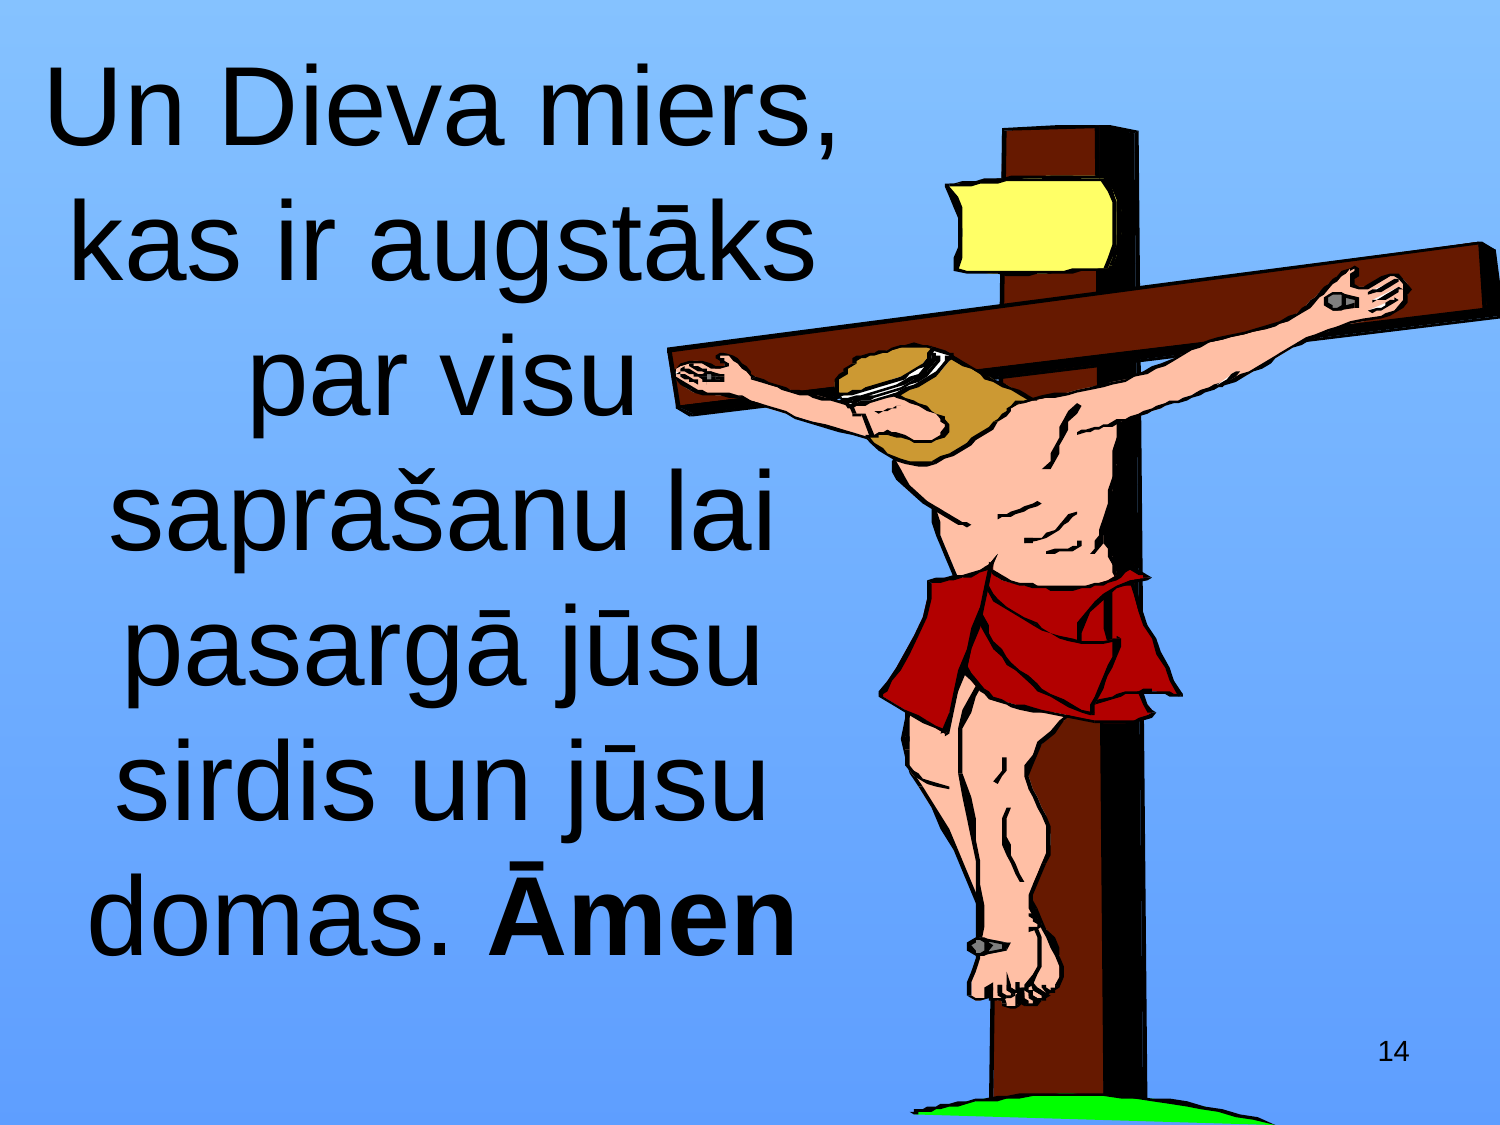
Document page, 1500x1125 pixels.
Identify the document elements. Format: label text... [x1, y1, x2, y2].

picture [662, 125, 1500, 1125]
title Un Dieva miers, kas ir augstāks par visu saprašanu lai pasargā jūsu sirdis un jūsu domas. Āmen [17, 479, 657, 668]
